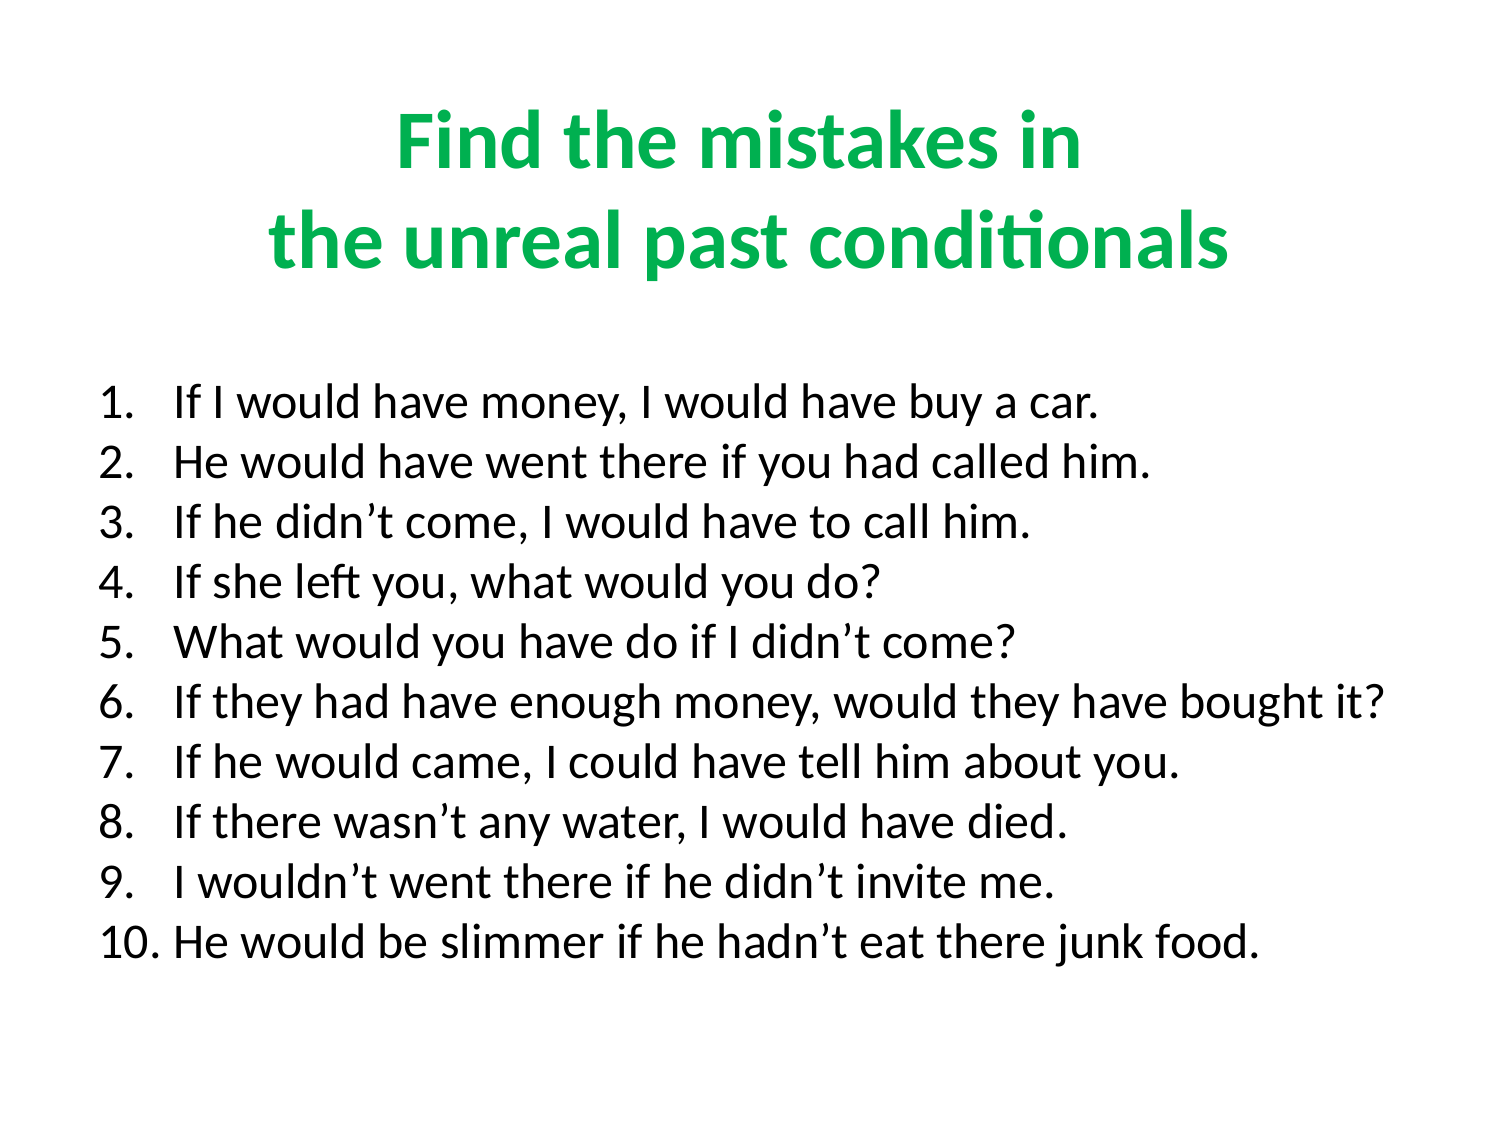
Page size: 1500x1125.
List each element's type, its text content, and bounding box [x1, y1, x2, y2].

text_box If I would have money, I would have buy a car. He would have went there if you had called him. If he didn’t come, I would have to call him. If she left you, what would you do? What would you have do if I didn’t come? If they had have enough money, would they have bought it? If he would came, I could have tell him about you. If there wasn’t any water, I would have died. I wouldn’t went there if he didn’t invite me. He would be slimmer if he hadn’t eat there junk food. [83, 361, 1402, 977]
text_box Find the mistakes in the unreal past conditionals [253, 78, 1247, 294]
